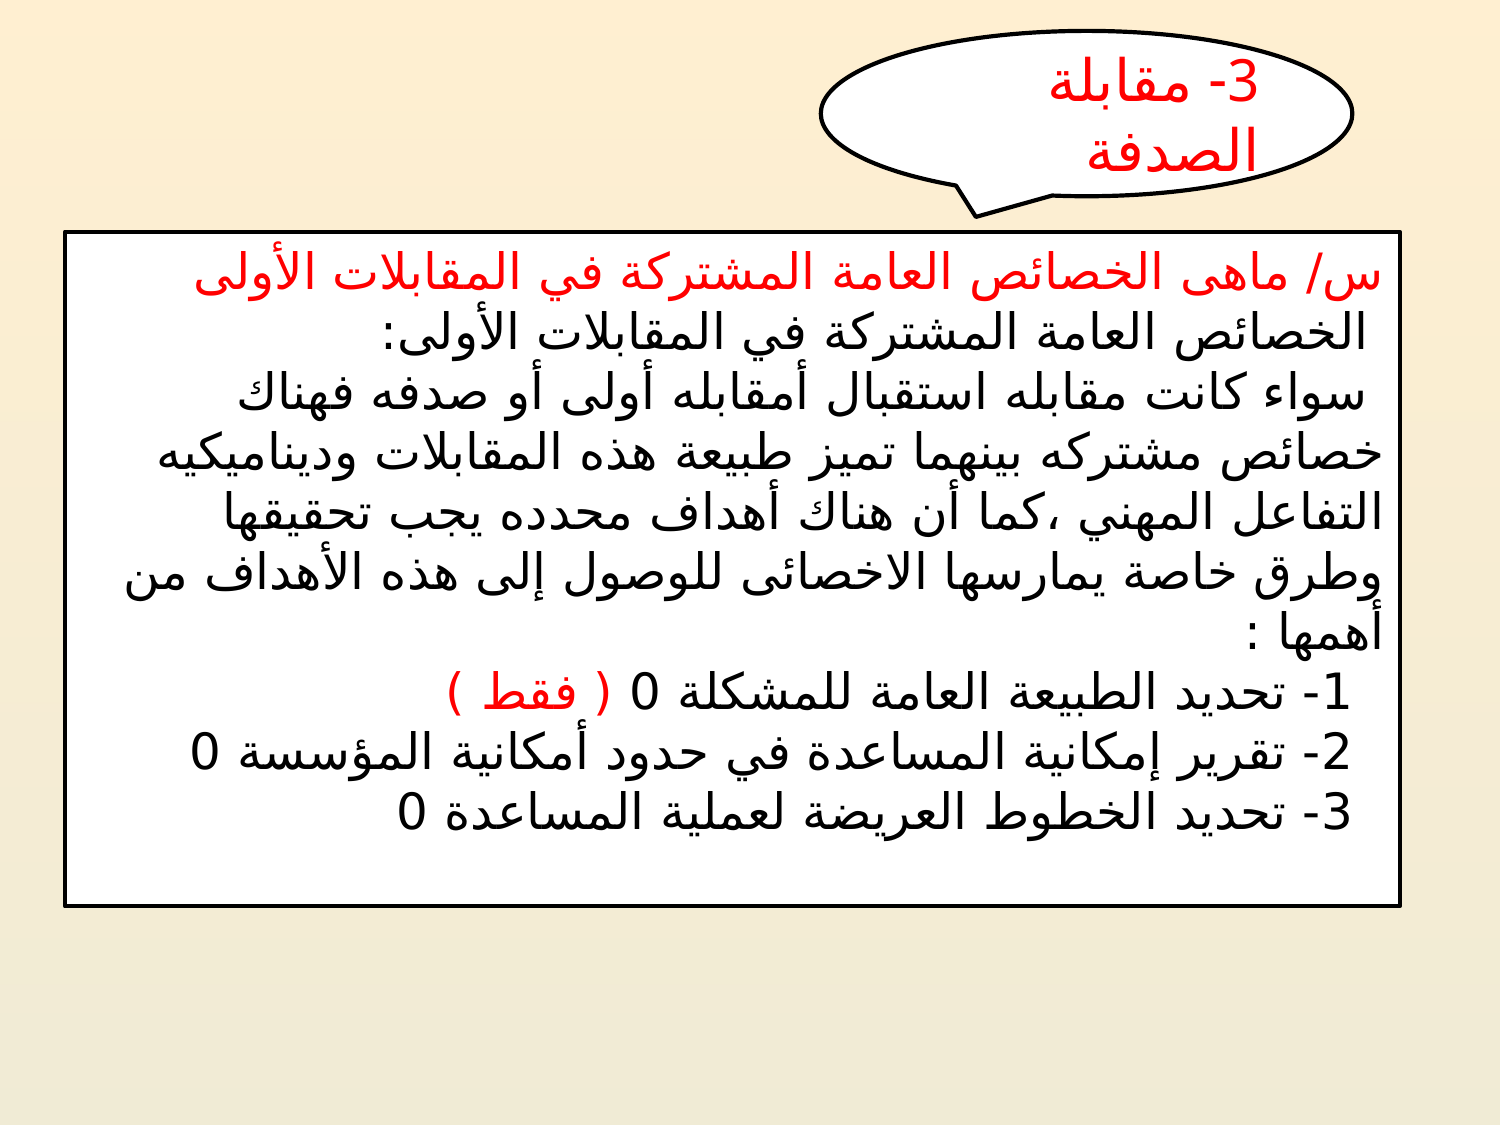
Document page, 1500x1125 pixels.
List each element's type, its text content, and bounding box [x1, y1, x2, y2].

text_box 3- مقابلة الصدفة [818, 28, 1355, 219]
text_box س/ ماهى الخصائص العامة المشتركة في المقابلات الأولى الخصائص العامة المشتركة في المقابلات الأولى: سواء كانت مقابله استقبال أمقابله أولى أو صدفه فهناك خصائص مشتركه بينهما تميز طبيعة هذه المقابلات وديناميكيه التفاعل المهني ،كما أن هناك أهداف محدده يجب تحقيقها وطرق خاصة يمارسها الاخصائى للوصول إلى هذه الأهداف من أهمها : 1- تحديد الطبيعة العامة للمشكلة 0 ( فقط ) 2- تقرير إمكانية المساعدة في حدود أمكانية المؤسسة 0 3- تحديد الخطوط العريضة لعملية المساعدة 0 [63, 230, 1402, 908]
